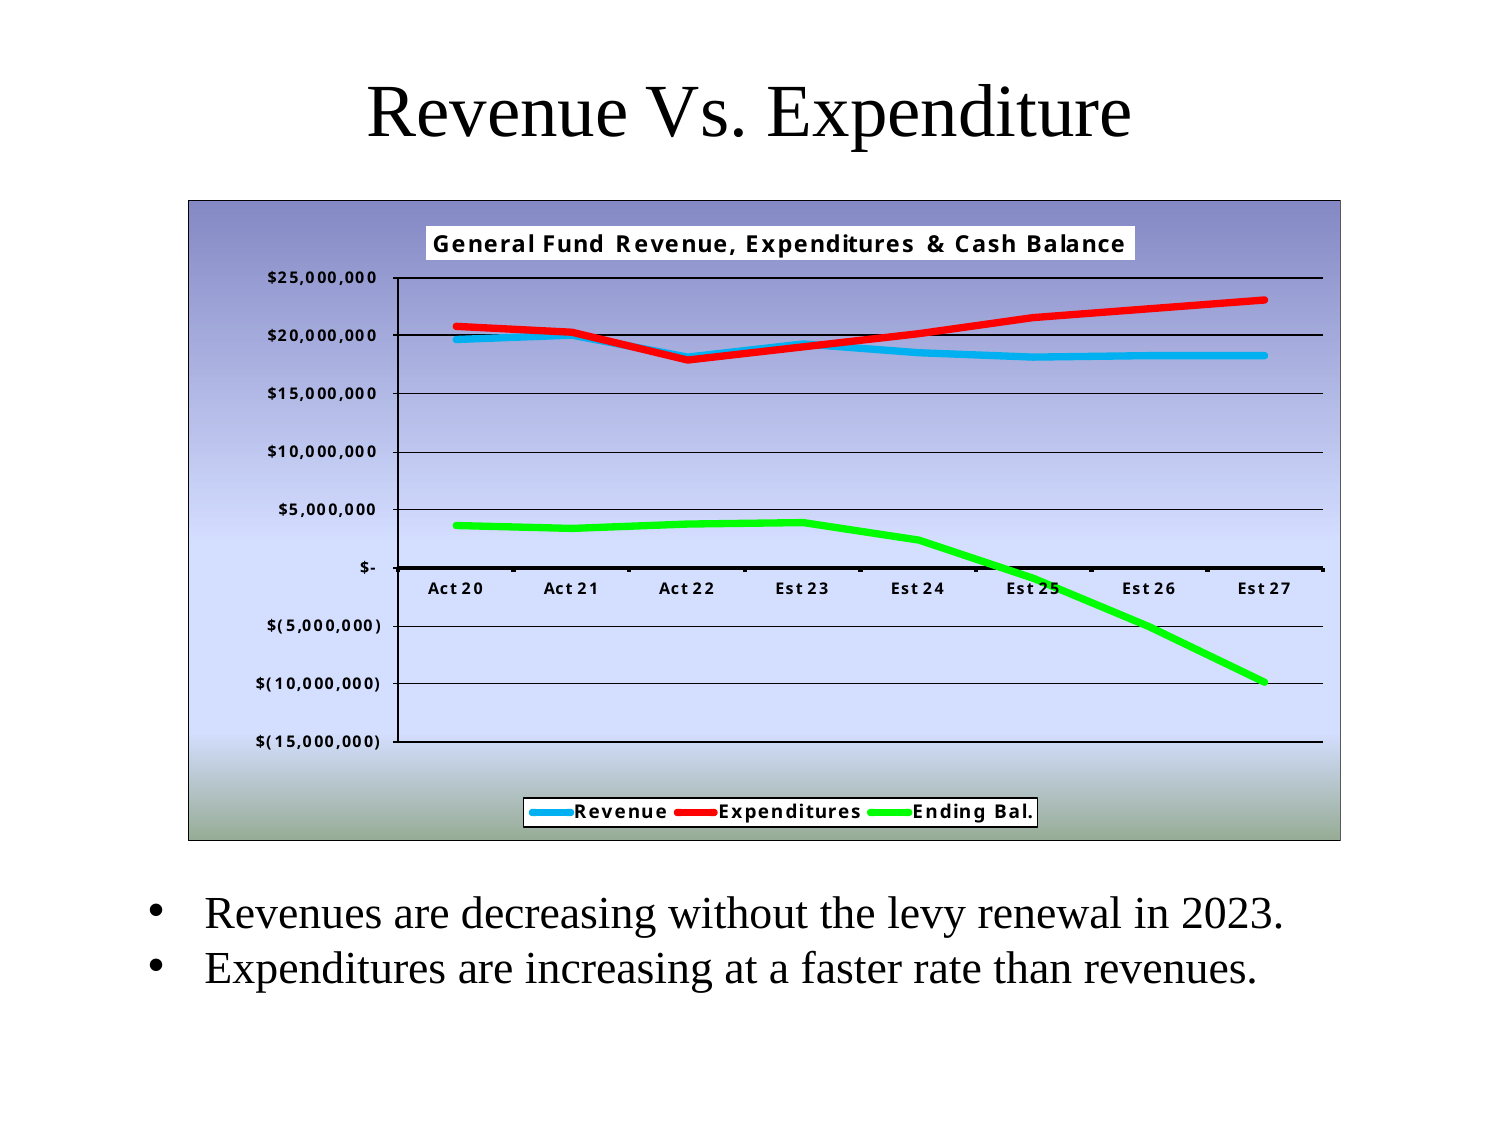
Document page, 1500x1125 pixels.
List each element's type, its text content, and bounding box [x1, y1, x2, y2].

title Revenue Vs. Expenditure [75, 12, 1425, 200]
text_box Revenues are decreasing without the levy renewal in 2023. Expenditures are increasing at a faster rate than revenues. [133, 874, 1366, 1000]
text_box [186, 198, 1341, 841]
